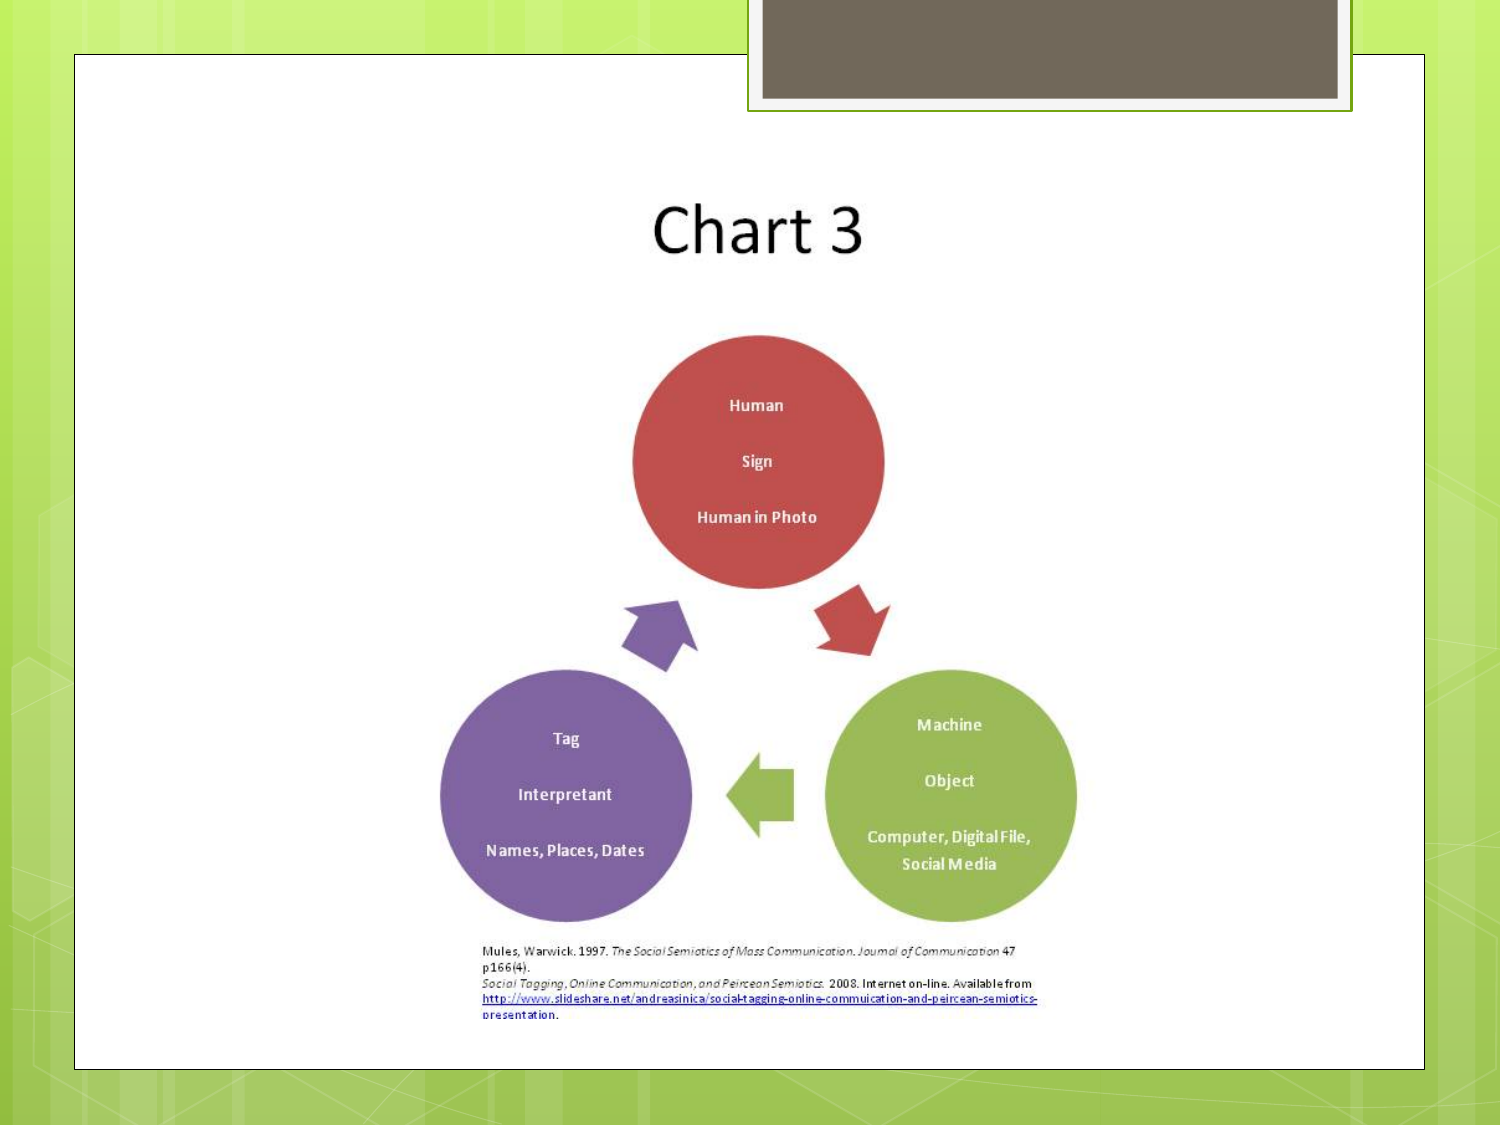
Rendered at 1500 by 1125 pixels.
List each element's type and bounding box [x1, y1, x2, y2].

picture [161, 124, 1354, 1019]
